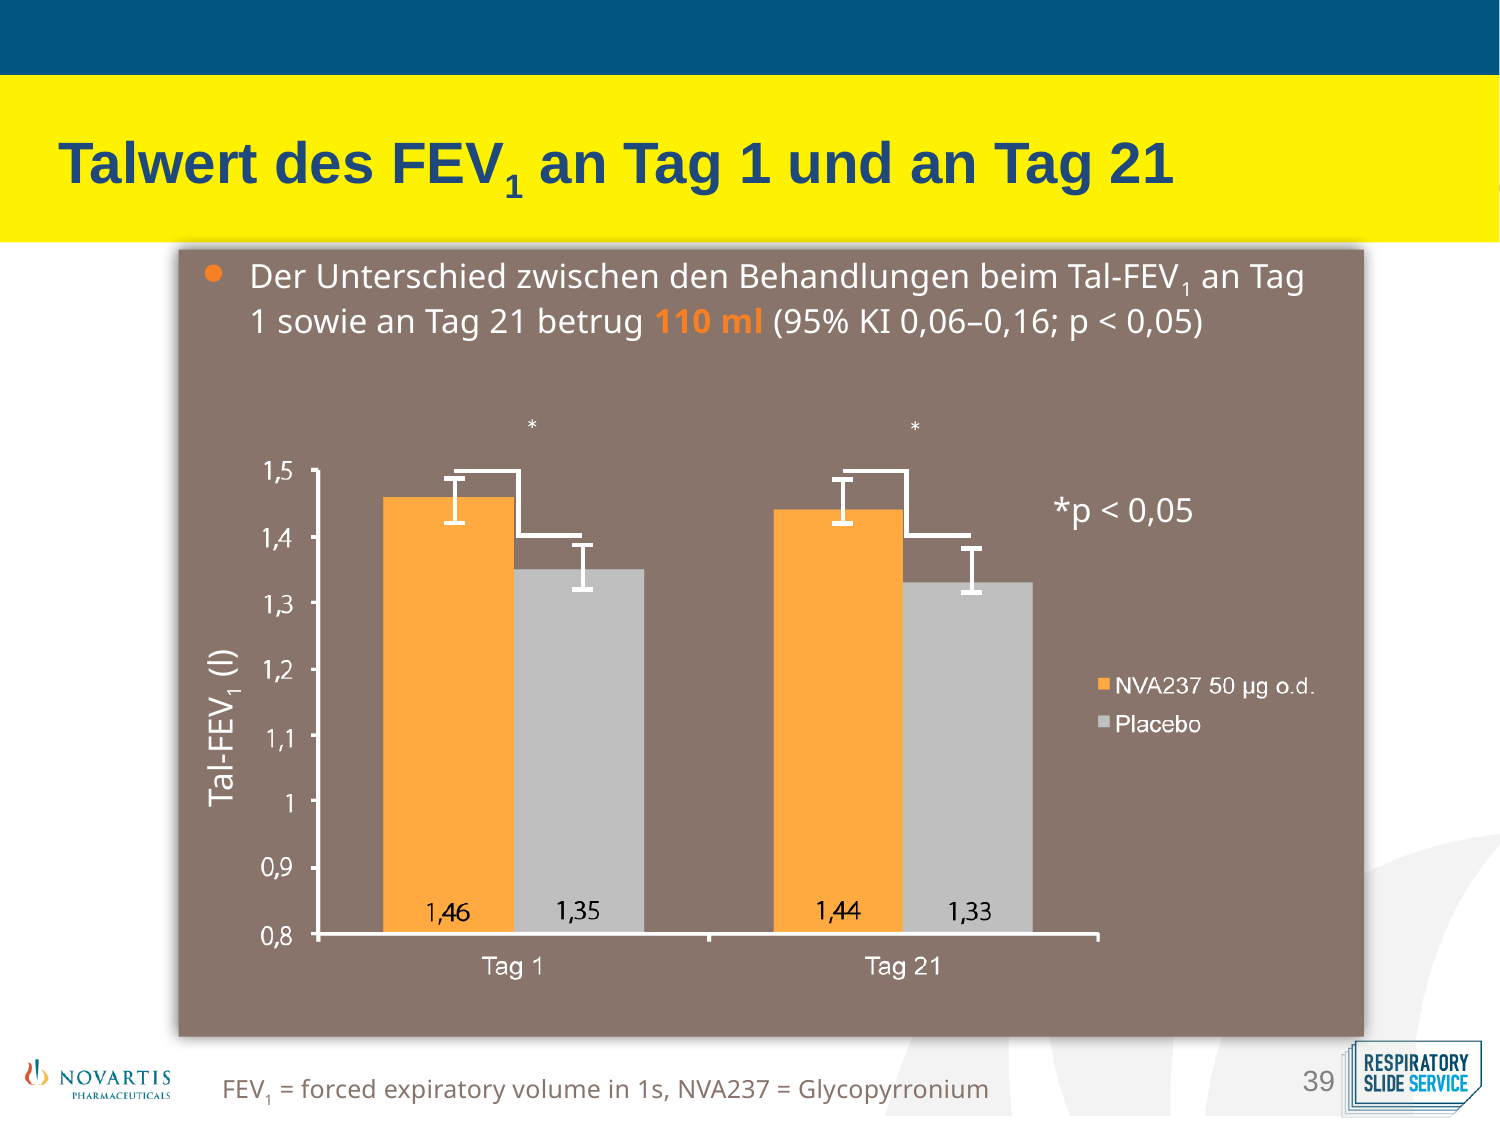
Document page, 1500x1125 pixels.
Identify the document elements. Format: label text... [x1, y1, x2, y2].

picture [1328, 1027, 1497, 1125]
text_box Talwert des FEV1 an Tag 1 und an Tag 21 [43, 118, 1369, 213]
picture [25, 1059, 170, 1099]
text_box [191, 403, 1340, 1015]
text_box [43, 32, 1438, 182]
text_box FEV1 = forced expiratory volume in 1s, NVA237 = Glycopyrronium [207, 1066, 1007, 1116]
text_box Der Unterschied zwischen den Behandlungen beim Tal-FEV1 an Tag 1 sowie an Tag 21 betrug 110 ml (95% KI 0,06–0,16; p < 0,05) [202, 254, 1314, 377]
text_box [178, 249, 1365, 1037]
